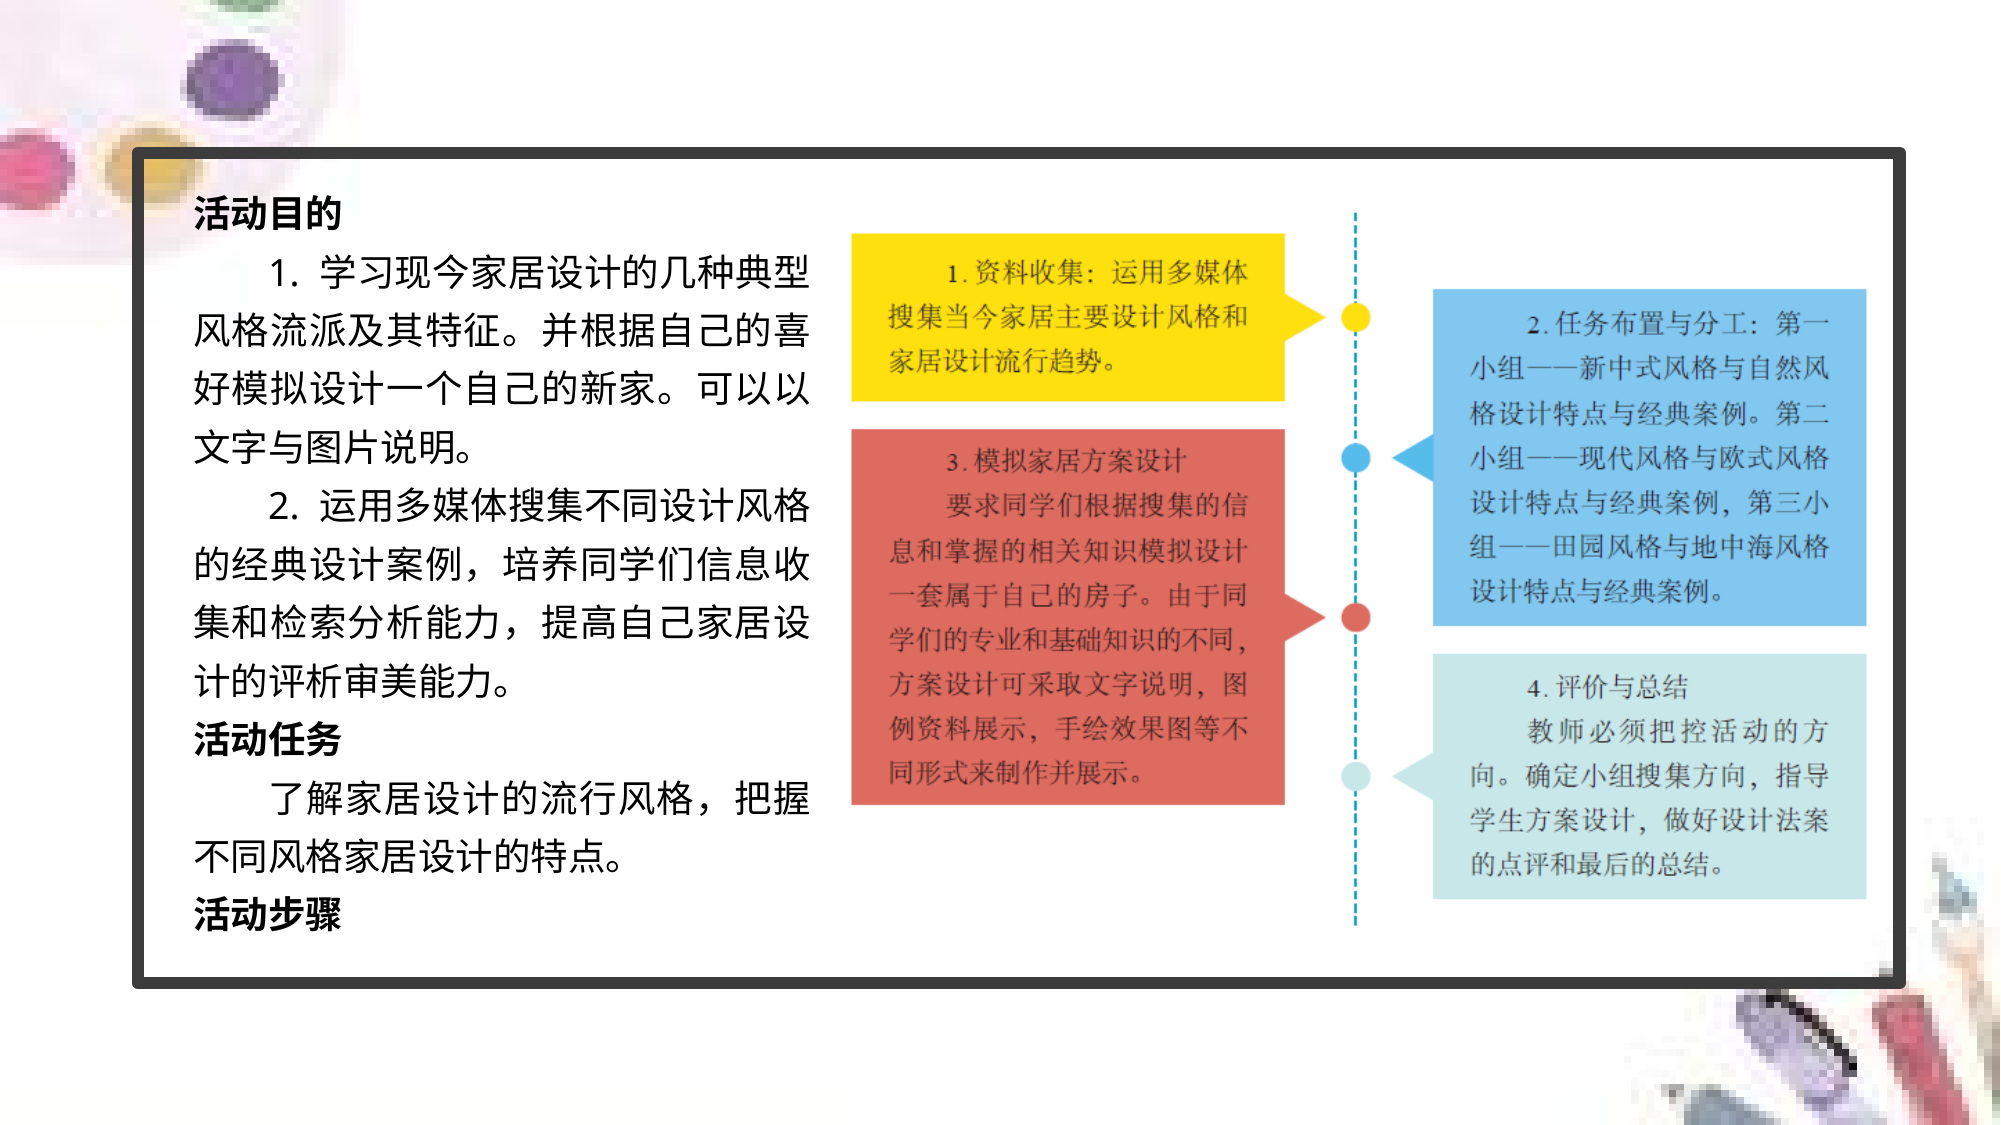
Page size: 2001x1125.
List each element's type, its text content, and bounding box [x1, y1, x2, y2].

slide_number [1433, 1042, 1900, 1103]
text_box [136, 151, 1902, 985]
picture [0, 0, 2000, 1125]
text_box 活动目的 1. 学习现今家居设计的几种典型风格流派及其特征。并根据自己的喜好模拟设计一个自己的新家。可以以文字与图片说明。 2. 运用多媒体搜集不同设计风格的经典设计案例，培养同学们信息收集和检索分析能力，提高自己家居设计的评析审美能力。 活动任务 了解家居设计的流行风格，把握不同风格家居设计的特点。 活动步骤 [178, 169, 826, 944]
